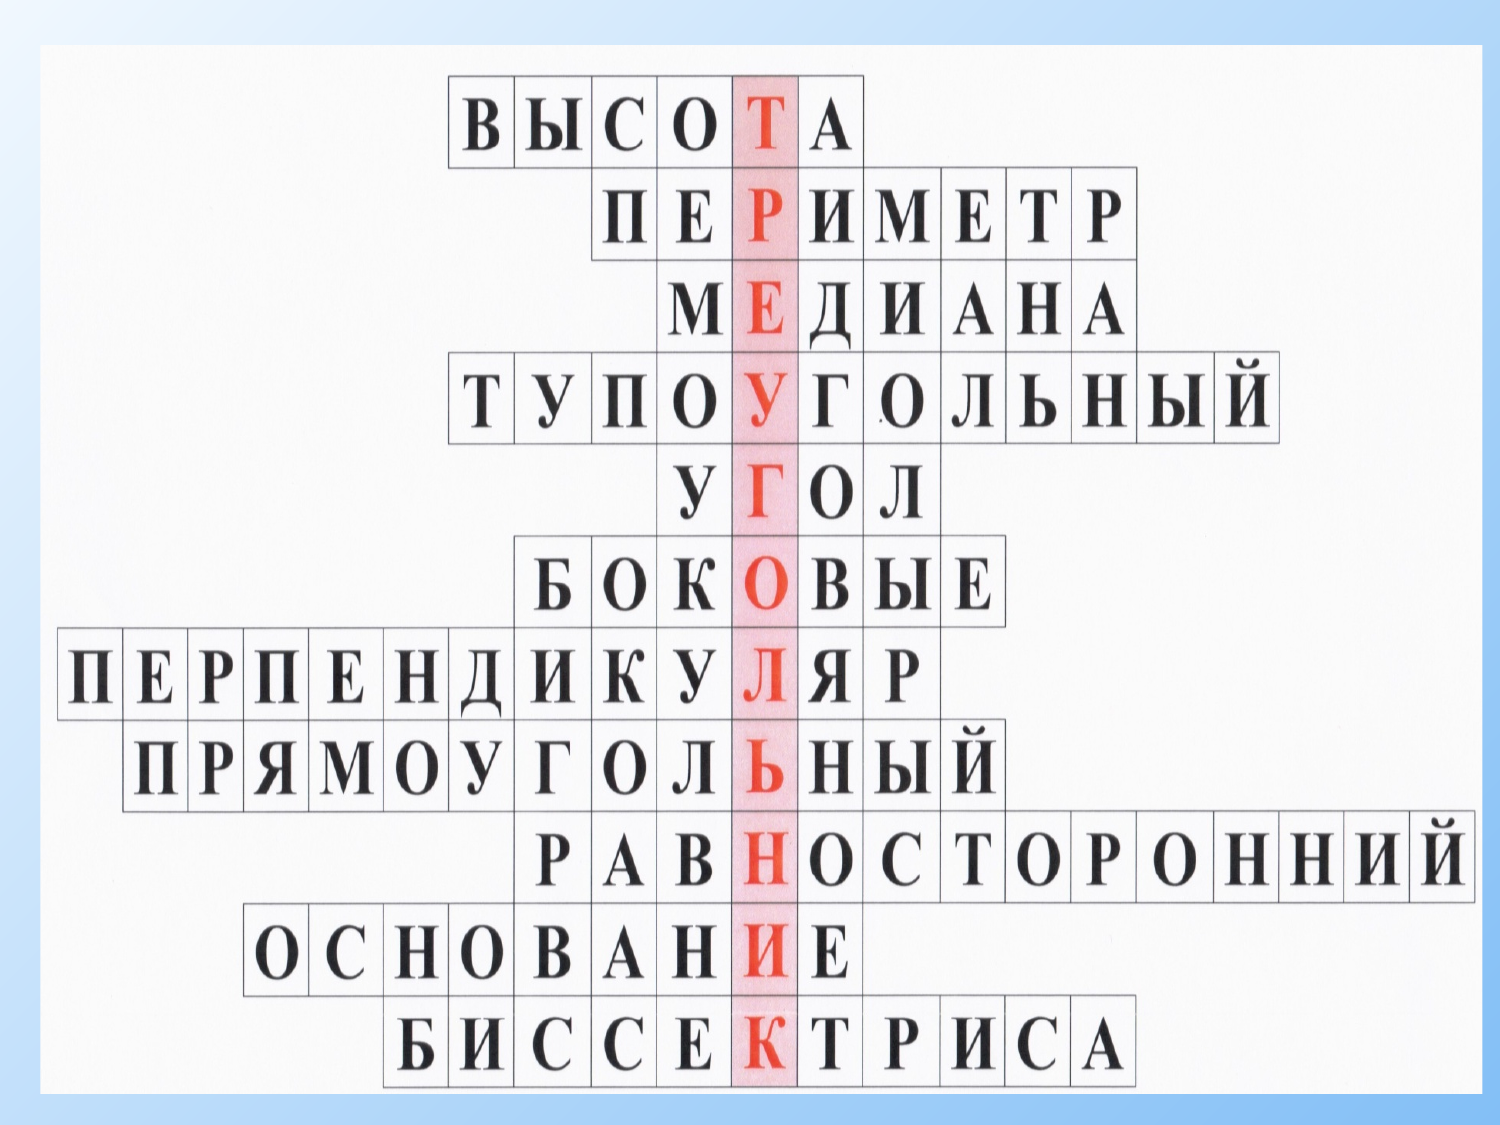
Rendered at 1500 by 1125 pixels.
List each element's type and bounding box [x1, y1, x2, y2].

list [40, 44, 1483, 1095]
